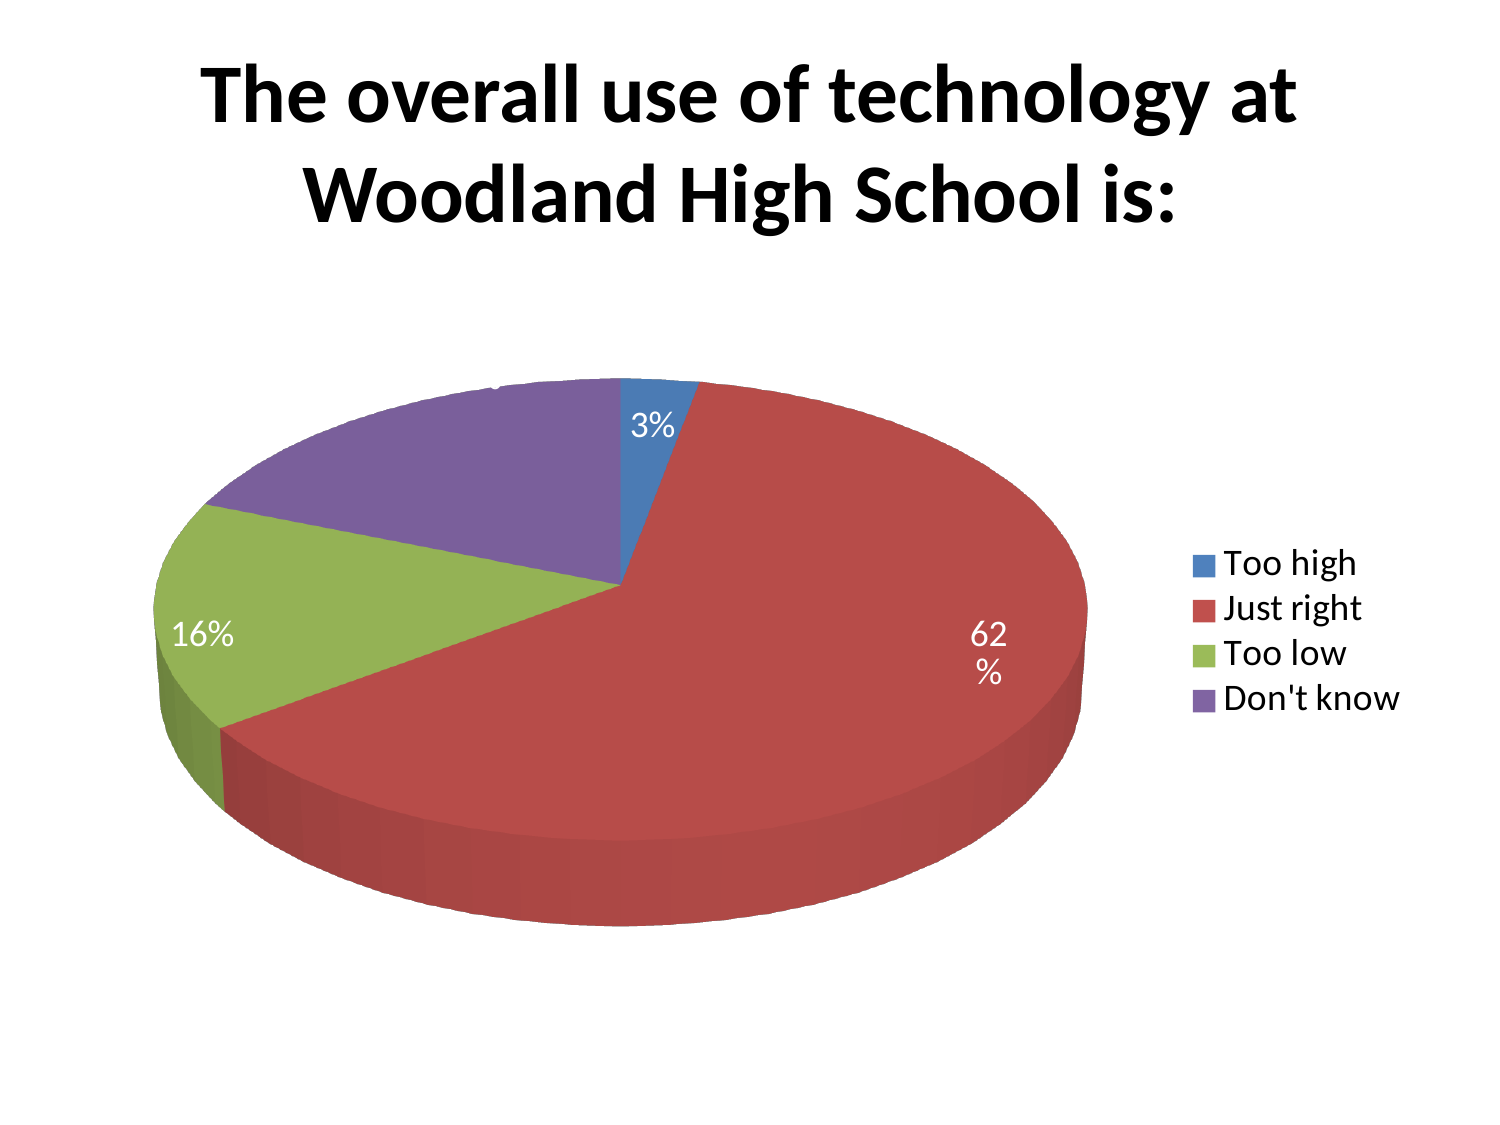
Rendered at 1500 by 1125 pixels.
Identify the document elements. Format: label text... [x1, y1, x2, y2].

chart [74, 262, 1426, 1006]
title The overall use of technology at Woodland High School is: [0, 45, 1500, 233]
